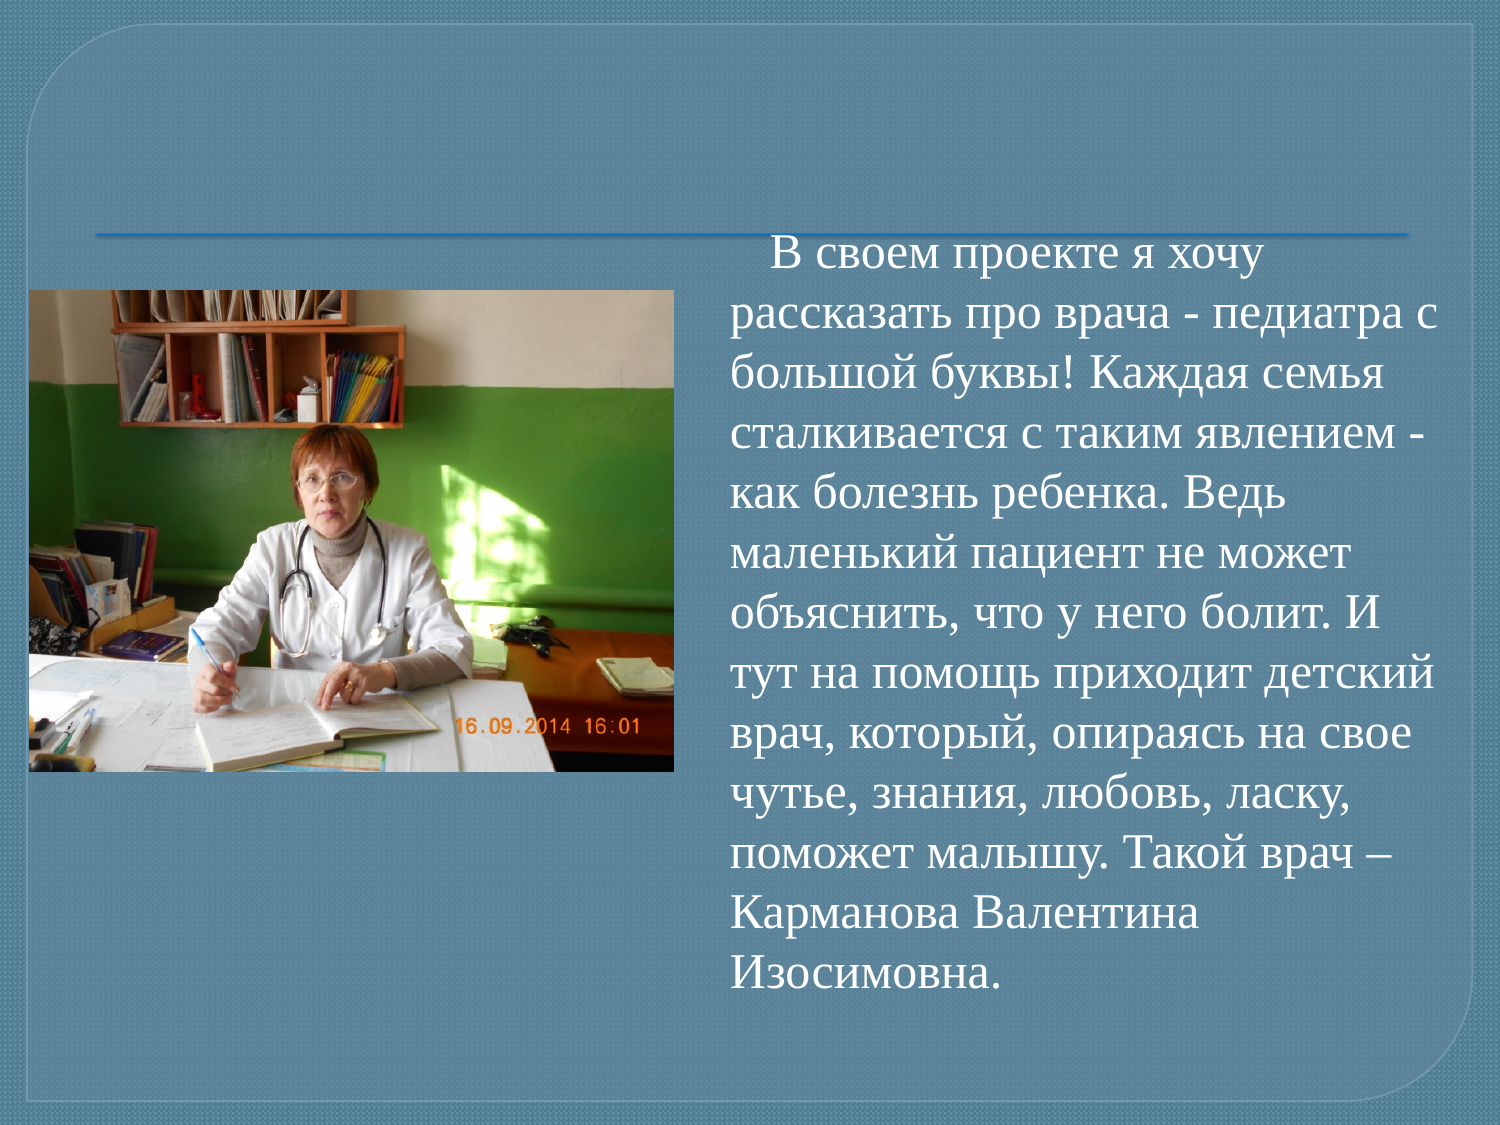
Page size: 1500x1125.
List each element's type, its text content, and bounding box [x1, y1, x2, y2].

subtitle В своем проекте я хочу рассказать про врача - педиатра с большой буквы! Каждая семья сталкивается с таким явлением - как болезнь ребенка. Ведь маленький пациент не может объяснить, что у него болит. И тут на помощь приходит детский врач, который, опираясь на свое чутье, знания, любовь, ласку, поможет малышу. Такой врач –Карманова Валентина Изосимовна. [667, 210, 1465, 1043]
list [29, 290, 675, 772]
